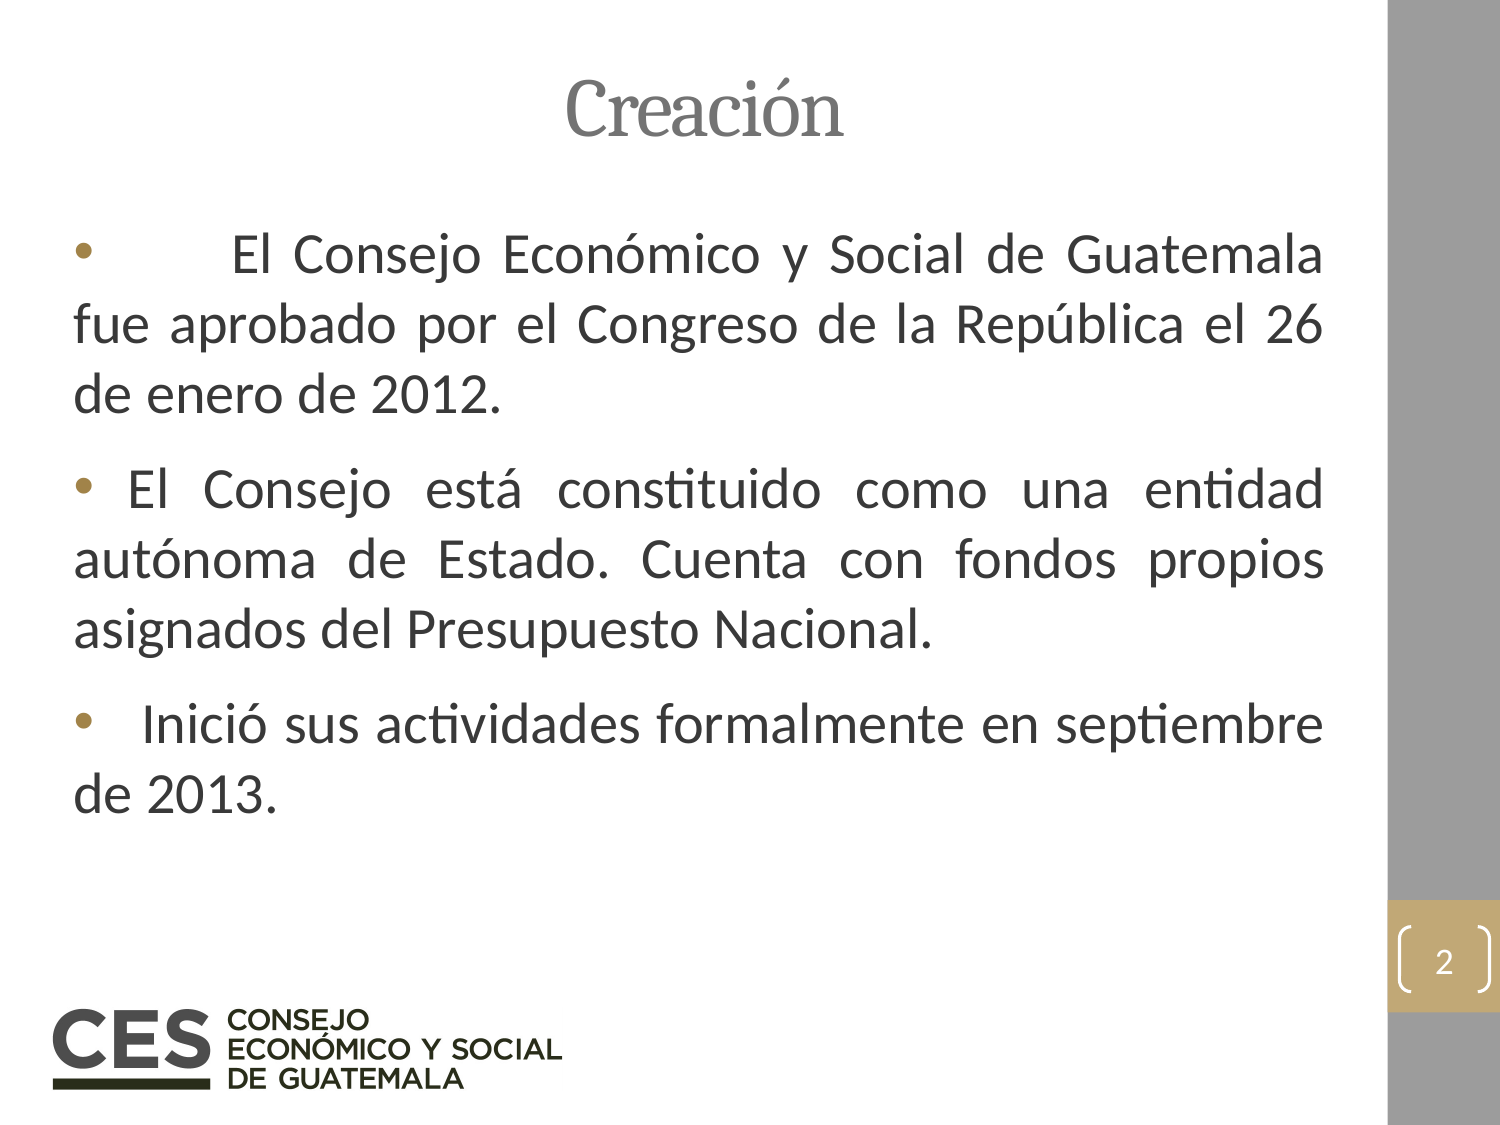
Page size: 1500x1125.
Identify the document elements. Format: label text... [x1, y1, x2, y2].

subtitle El Consejo Económico y Social de Guatemala fue aprobado por el Congreso de la República el 26 de enero de 2012. El Consejo está constituido como una entidad autónoma de Estado. Cuenta con fondos propios asignados del Presupuesto Nacional. Inició sus actividades formalmente en septiembre de 2013. [58, 208, 1341, 917]
picture [50, 1007, 563, 1092]
title Creación [68, 54, 1344, 161]
slide_number 2 [1397, 925, 1492, 994]
